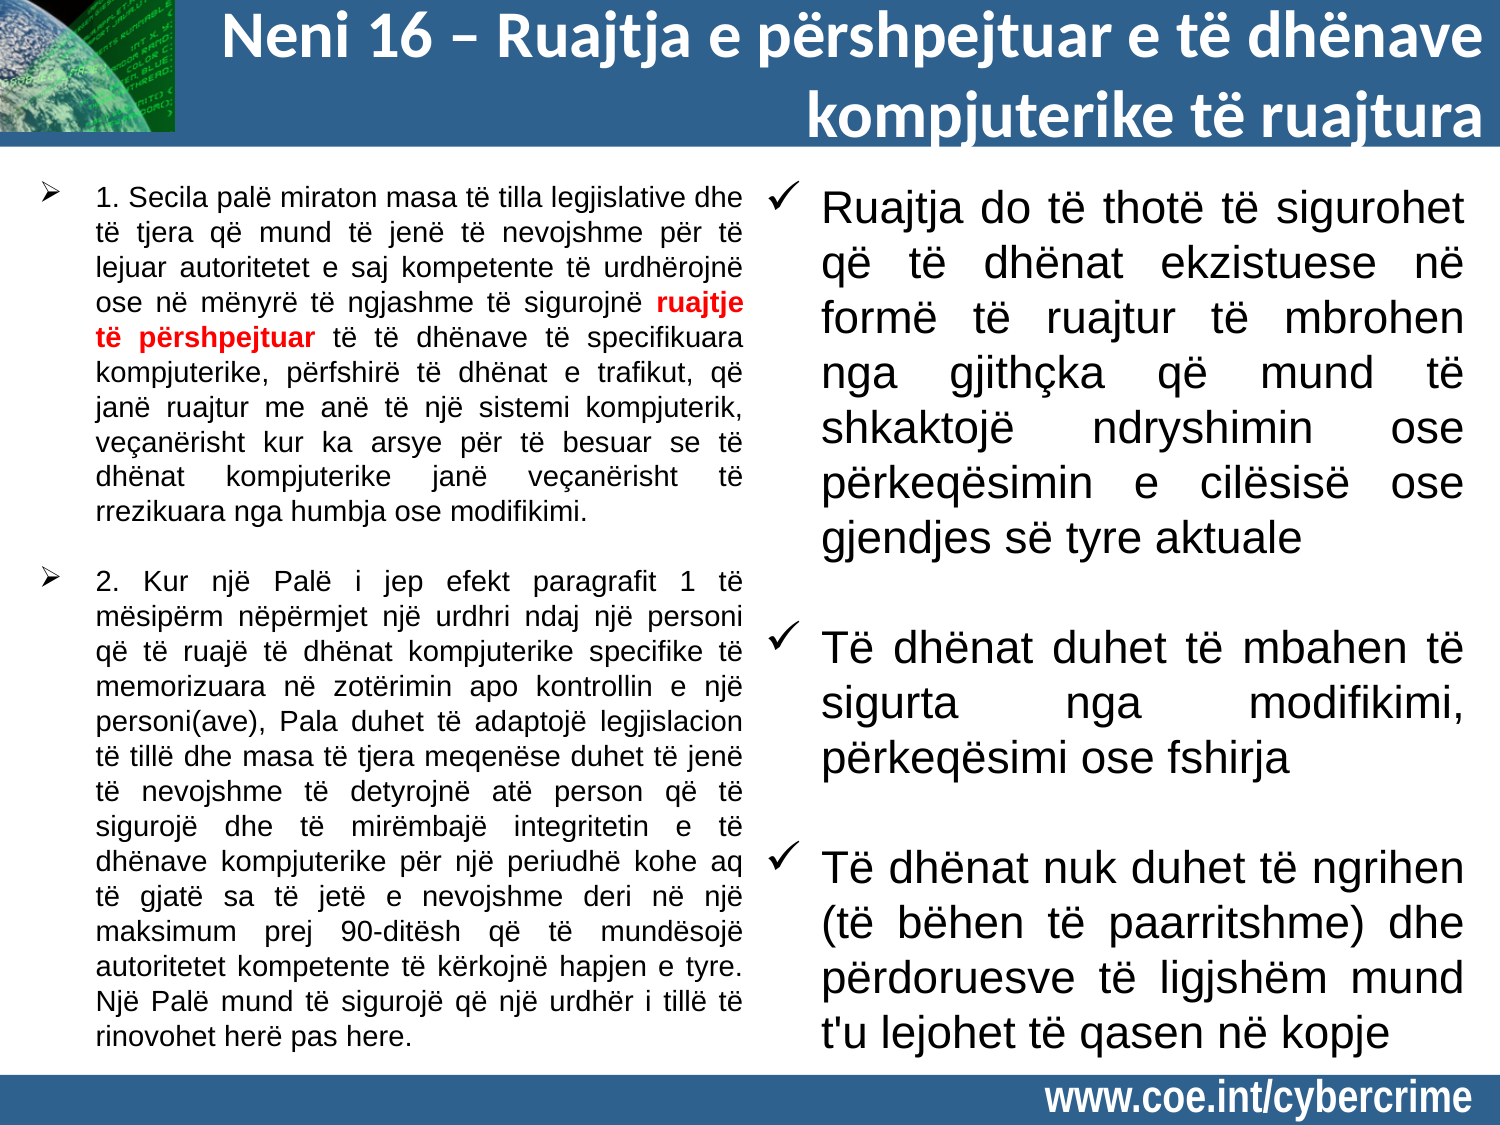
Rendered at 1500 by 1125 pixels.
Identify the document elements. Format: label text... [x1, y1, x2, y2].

text_box Ruajtja do të thotë të sigurohet që të dhënat ekzistuese në formë të ruajtur të mbrohen nga gjithçka që mund të shkaktojë ndryshimin ose përkeqësimin e cilësisë ose gjendjes së tyre aktuale Të dhënat duhet të mbahen të sigurta nga modifikimi, përkeqësimi ose fshirja Të dhënat nuk duhet të ngrihen (të bëhen të paarritshme) dhe përdoruesve të ligjshëm mund t'u lejohet të qasen në kopje [749, 170, 1480, 1066]
text_box Neni 16 – Ruajtja e përshpejtuar e të dhënave kompjuterike të ruajtura [0, 0, 1500, 149]
text_box 1. Secila palë miraton masa të tilla legjislative dhe të tjera që mund të jenë të nevojshme për të lejuar autoritetet e saj kompetente të urdhërojnë ose në mënyrë të ngjashme të sigurojnë ruajtje të përshpejtuar të të dhënave të specifikuara kompjuterike, përfshirë të dhënat e trafikut, që janë ruajtur me anë të një sistemi kompjuterik, veçanërisht kur ka arsye për të besuar se të dhënat kompjuterike janë veçanërisht të rrezikuara nga humbja ose modifikimi. 2. Kur një Palë i jep efekt paragrafit 1 të mësipërm nëpërmjet një urdhri ndaj një personi që të ruajë të dhënat kompjuterike specifike të memorizuara në zotërimin apo kontrollin e një personi(ave), Pala duhet të adaptojë legjislacion të tillë dhe masa të tjera meqenëse duhet të jenë të nevojshme të detyrojnë atë person që të sigurojë dhe të mirëmbajë integritetin e të dhënave kompjuterike për një periudhë kohe aq të gjatë sa të jetë e nevojshme deri në një maksimum prej 90-ditësh që të mundësojë autoritetet kompetente të kërkojnë hapjen e tyre. Një Palë mund të sigurojë që një urdhër i tillë të rinovohet herë pas here. [24, 170, 749, 1060]
text_box www.coe.int/cybercrime [1030, 1059, 1500, 1125]
text_box [0, 1073, 1030, 1125]
picture [0, 0, 175, 132]
